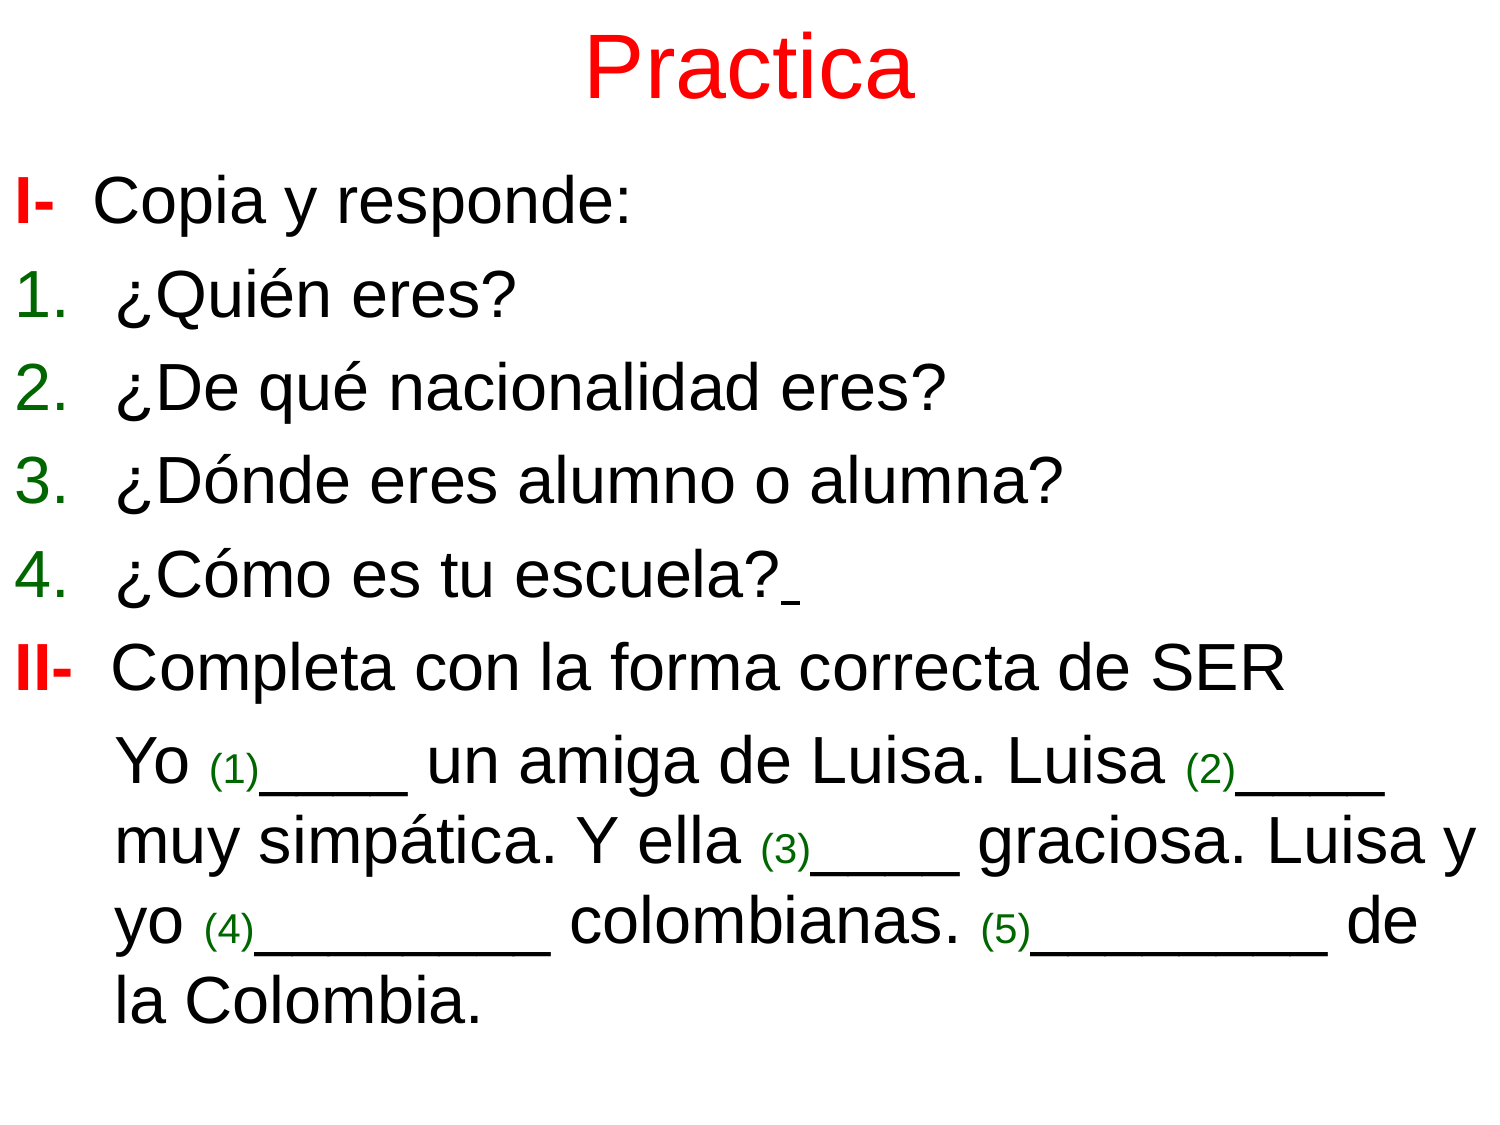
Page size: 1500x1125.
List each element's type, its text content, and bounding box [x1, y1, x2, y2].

text_box Practica [74, 0, 1425, 149]
text_box I- Copia y responde: ¿Quién eres? ¿De qué nacionalidad eres? ¿Dónde eres alumno o alumna? ¿Cómo es tu escuela? II- Completa con la forma correcta de SER Yo (1)____ un amiga de Luisa. Luisa (2)____ muy simpática. Y ella (3)____ graciosa. Luisa y yo (4)________ colombianas. (5)________ de la Colombia. [0, 149, 1500, 1125]
